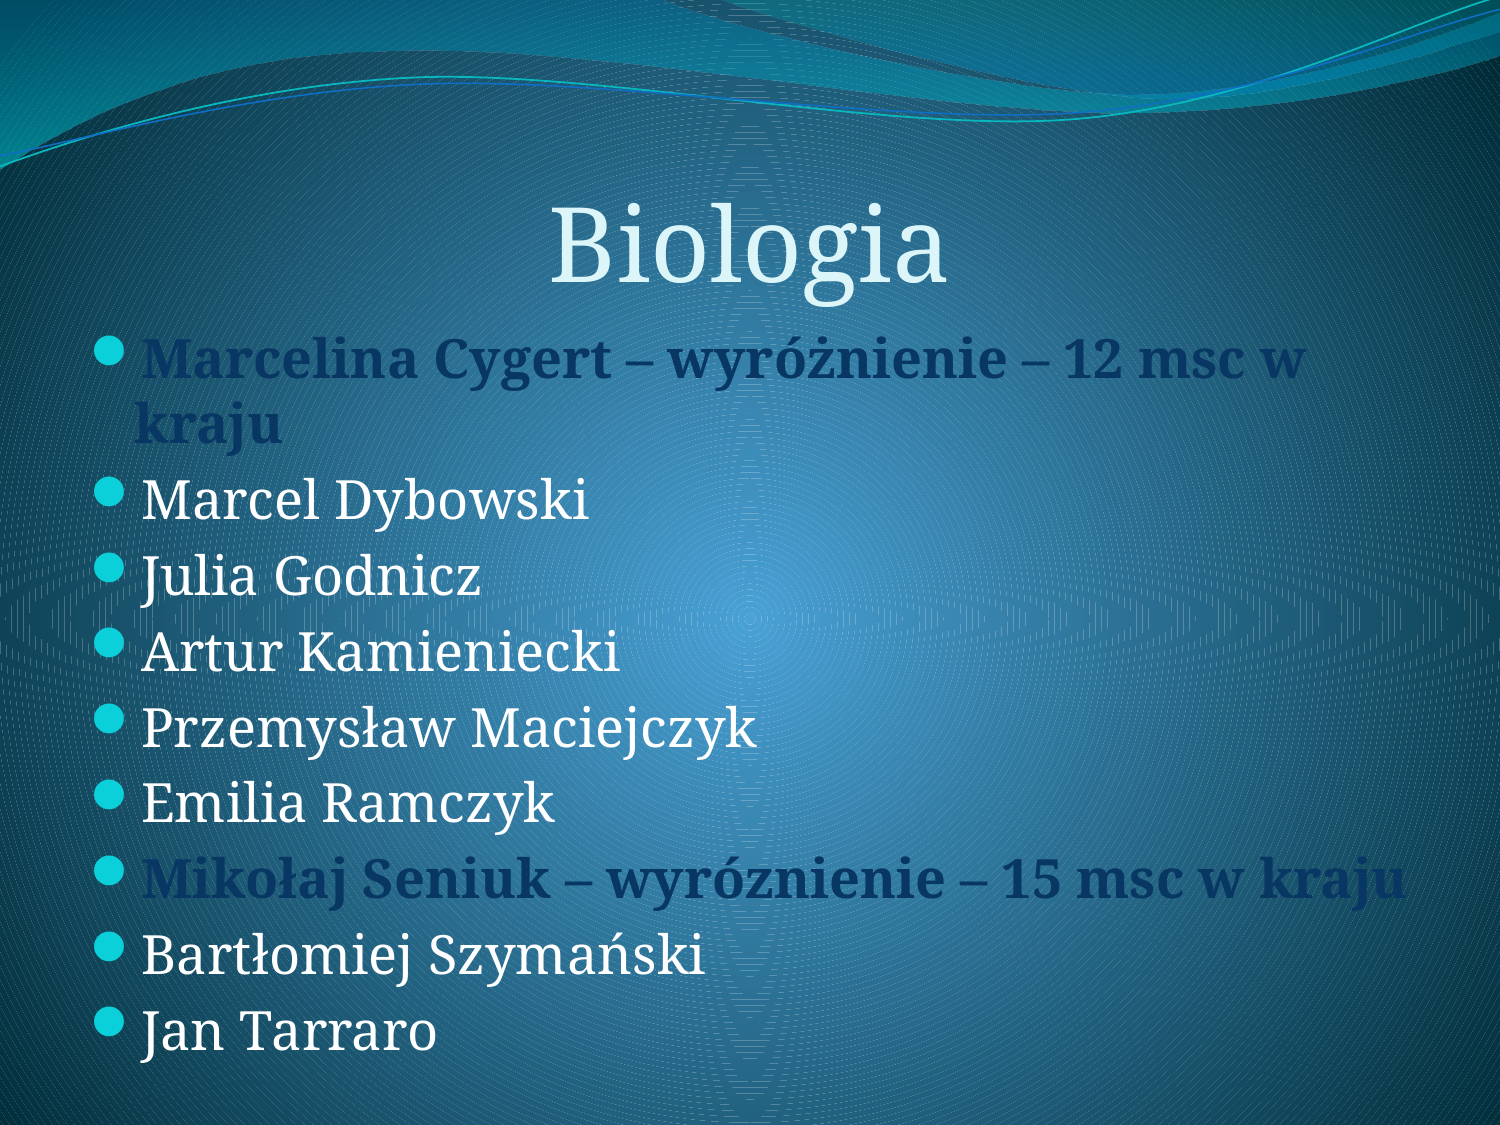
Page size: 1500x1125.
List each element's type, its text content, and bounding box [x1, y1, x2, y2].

title Biologia [75, 115, 1425, 303]
list Marcelina Cygert – wyróżnienie – 12 msc w kraju Marcel Dybowski Julia Godnicz Artur Kamieniecki Przemysław Maciejczyk Emilia Ramczyk Mikołaj Seniuk – wyróznienie – 15 msc w kraju Bartłomiej Szymański Jan Tarraro [75, 317, 1425, 1038]
